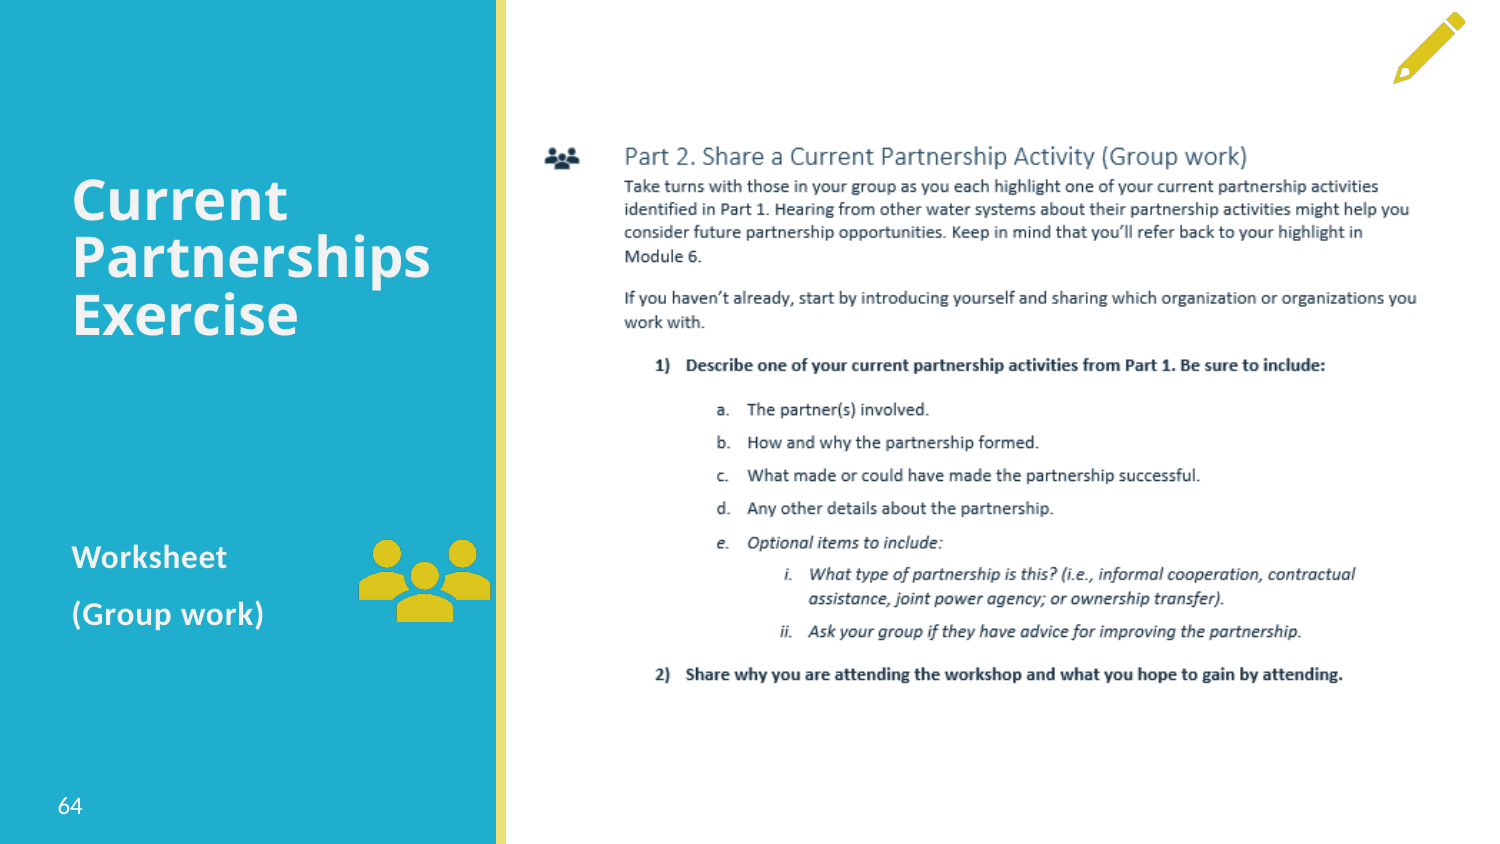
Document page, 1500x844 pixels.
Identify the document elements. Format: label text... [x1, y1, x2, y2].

list Worksheet (Group work) [56, 532, 451, 780]
slide_number 64 [16, 782, 124, 828]
picture [1386, 5, 1472, 91]
picture [513, 125, 1488, 719]
picture [349, 505, 500, 656]
title Current Partnerships Exercise [56, 73, 451, 355]
